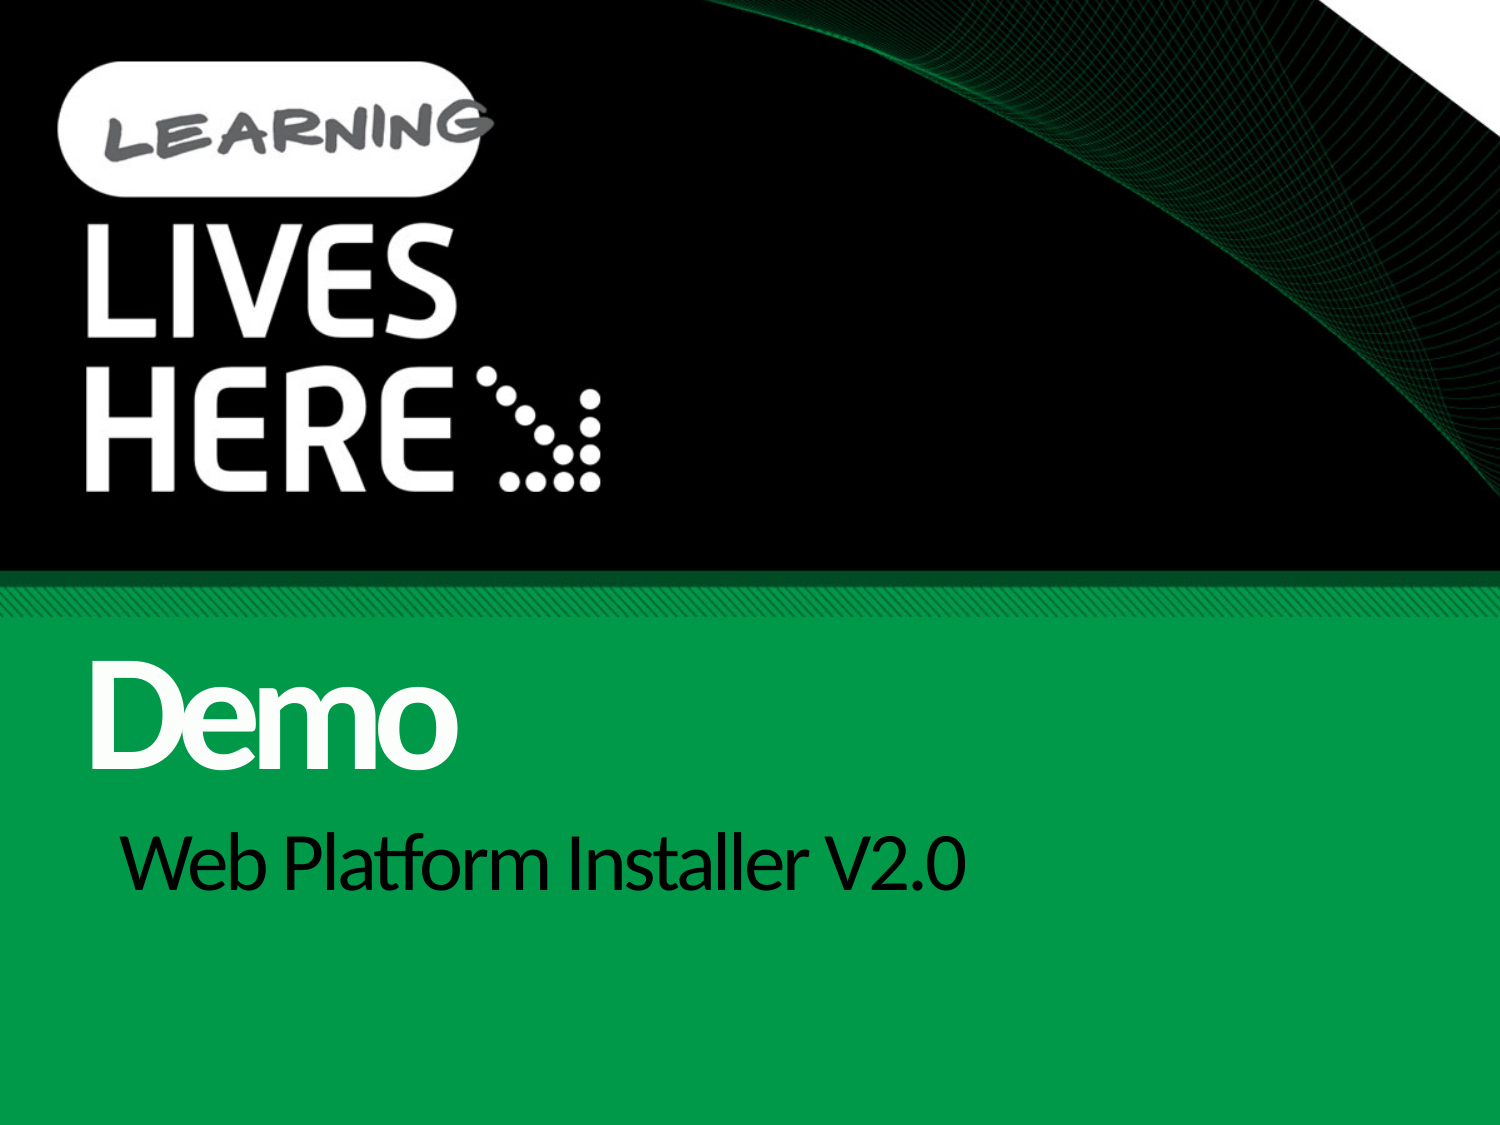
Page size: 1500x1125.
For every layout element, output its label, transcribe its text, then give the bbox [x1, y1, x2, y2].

picture [0, 0, 1500, 1125]
title Web Platform Installer V2.0 [119, 818, 1375, 943]
list Demo [83, 625, 1344, 800]
